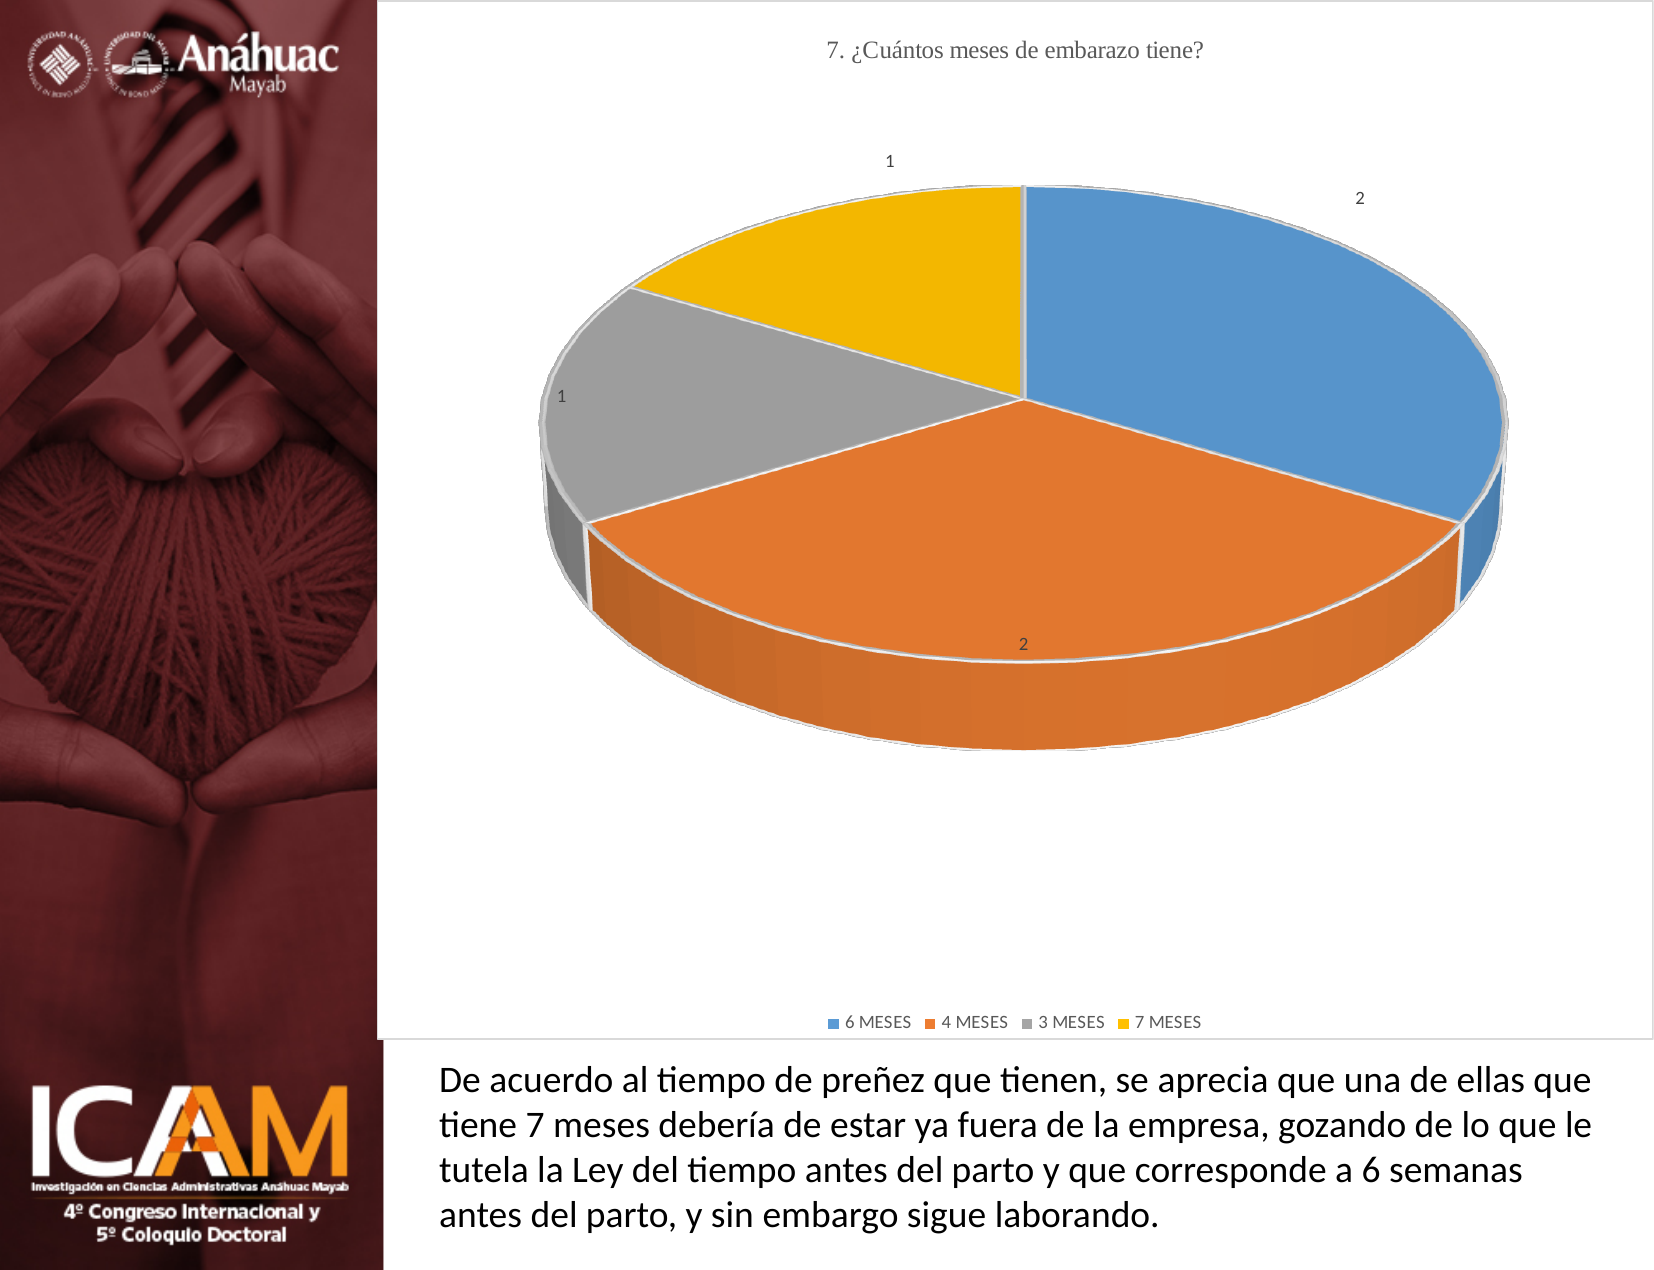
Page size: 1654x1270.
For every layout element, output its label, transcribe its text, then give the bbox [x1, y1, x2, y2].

chart [376, 0, 1654, 1040]
picture [0, 0, 1654, 1270]
text_box De acuerdo al tiempo de preñez que tienen, se aprecia que una de ellas que tiene 7 meses debería de estar ya fuera de la empresa, gozando de lo que le tutela la Ley del tiempo antes del parto y que corresponde a 6 semanas antes del parto, y sin embargo sigue laborando. [424, 1047, 1620, 1243]
